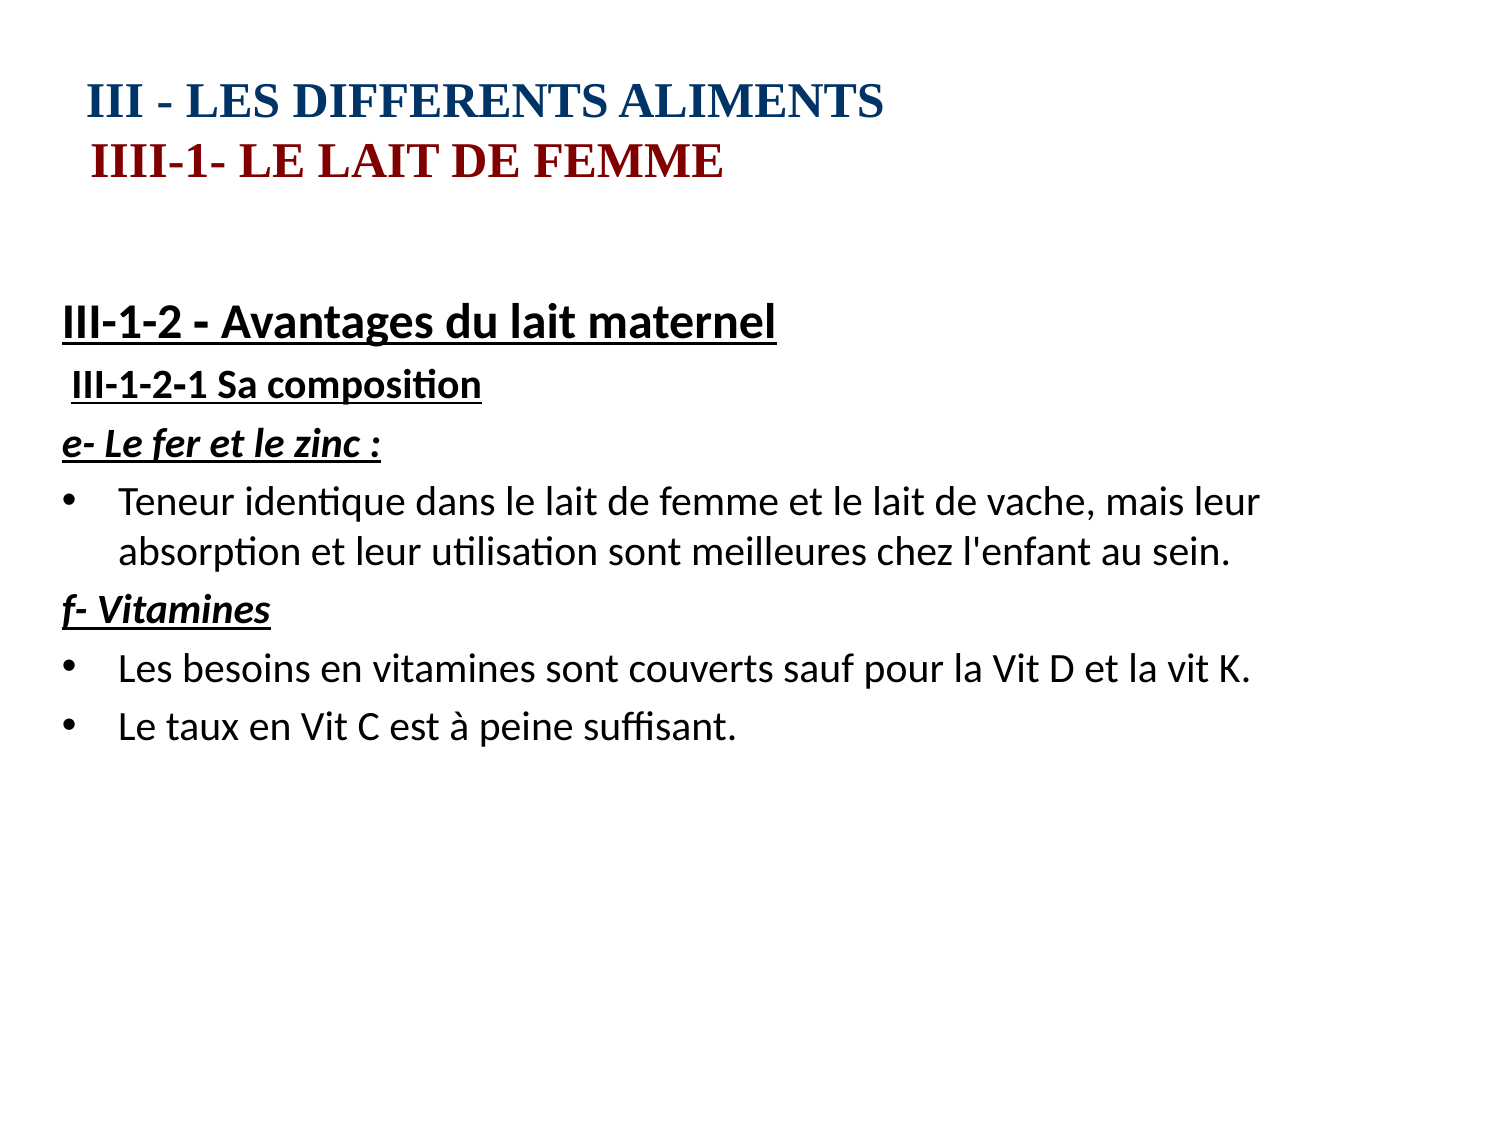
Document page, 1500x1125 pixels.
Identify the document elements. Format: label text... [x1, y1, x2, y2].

title III ‑ LES DIFFERENTS ALIMENTS IIII-1‑ LE LAIT DE FEMME [0, 93, 1351, 282]
list III-1-2 ‑ Avantages du lait maternel III-1-2‑1 Sa composition e- Le fer et le zinc : Teneur identique dans le lait de femme et le lait de vache, mais leur absorption et leur utilisation sont meilleures chez l'enfant au sein. f- Vitamines Les besoins en vitamines sont couverts sauf pour la Vit D et la vit K. Le taux en Vit C est à peine suffisant. [46, 281, 1442, 844]
